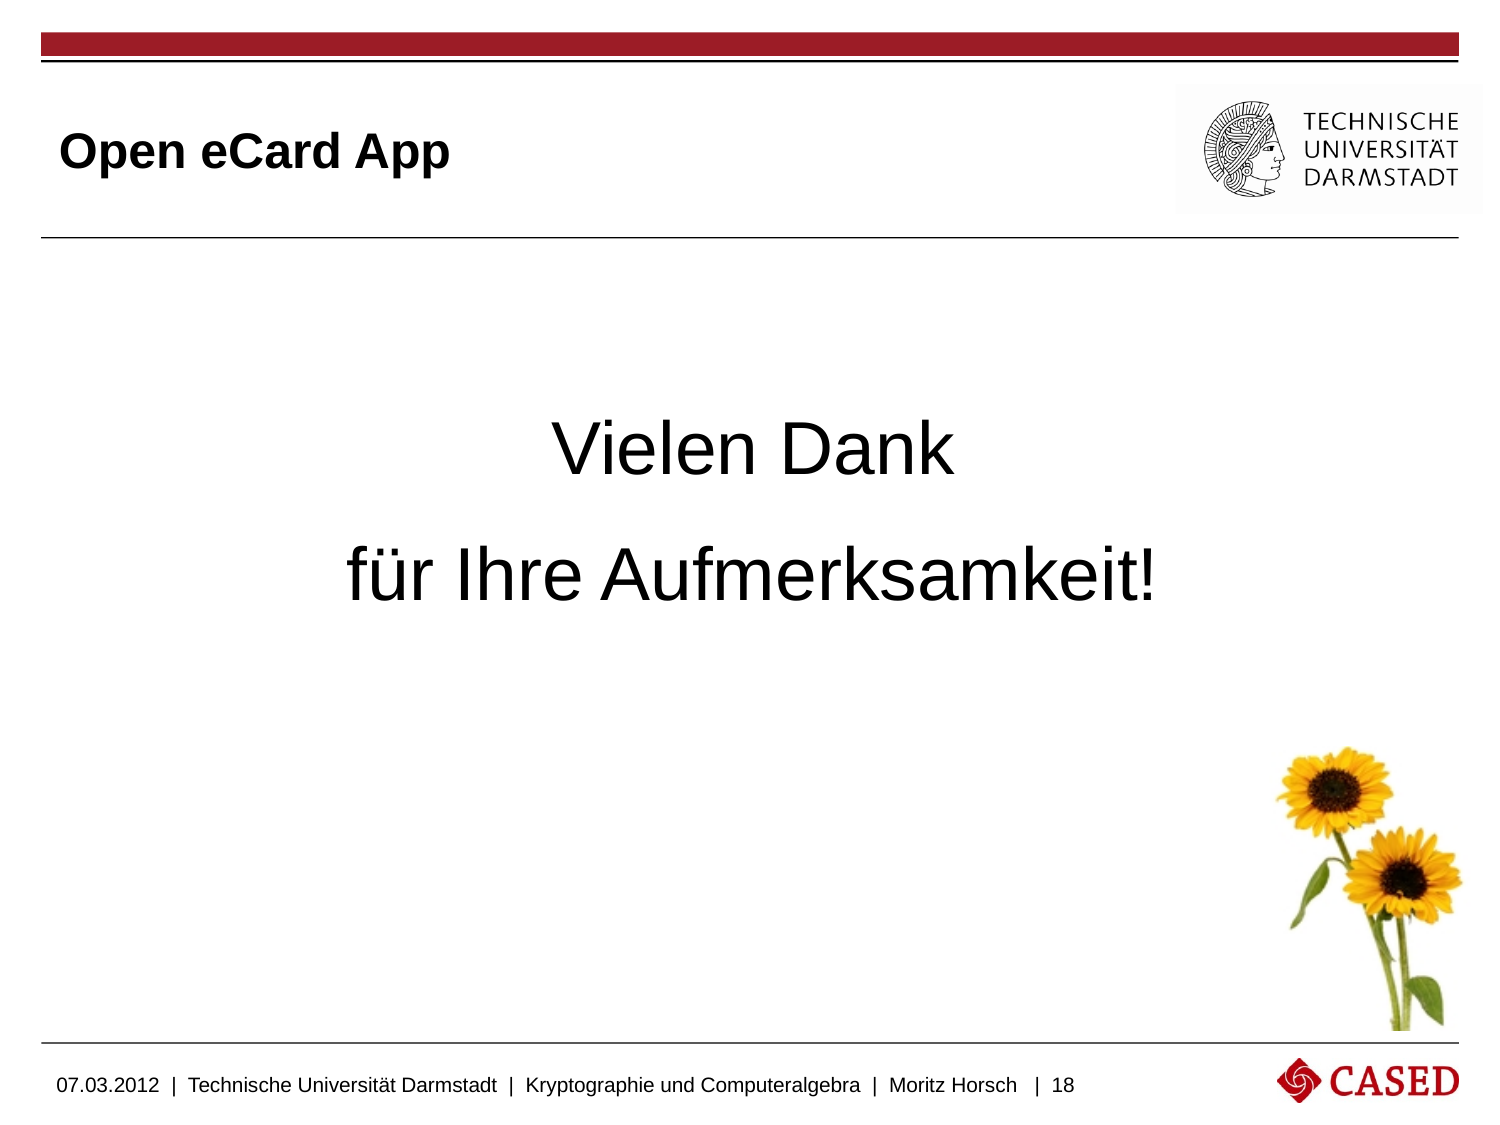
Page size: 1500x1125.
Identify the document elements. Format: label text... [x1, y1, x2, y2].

list Vielen Dank für Ihre Aufmerksamkeit! [58, 265, 1448, 1001]
picture [1277, 1058, 1459, 1103]
picture [1175, 84, 1483, 214]
picture [1269, 746, 1471, 1032]
title Open eCard App [58, 79, 1149, 218]
